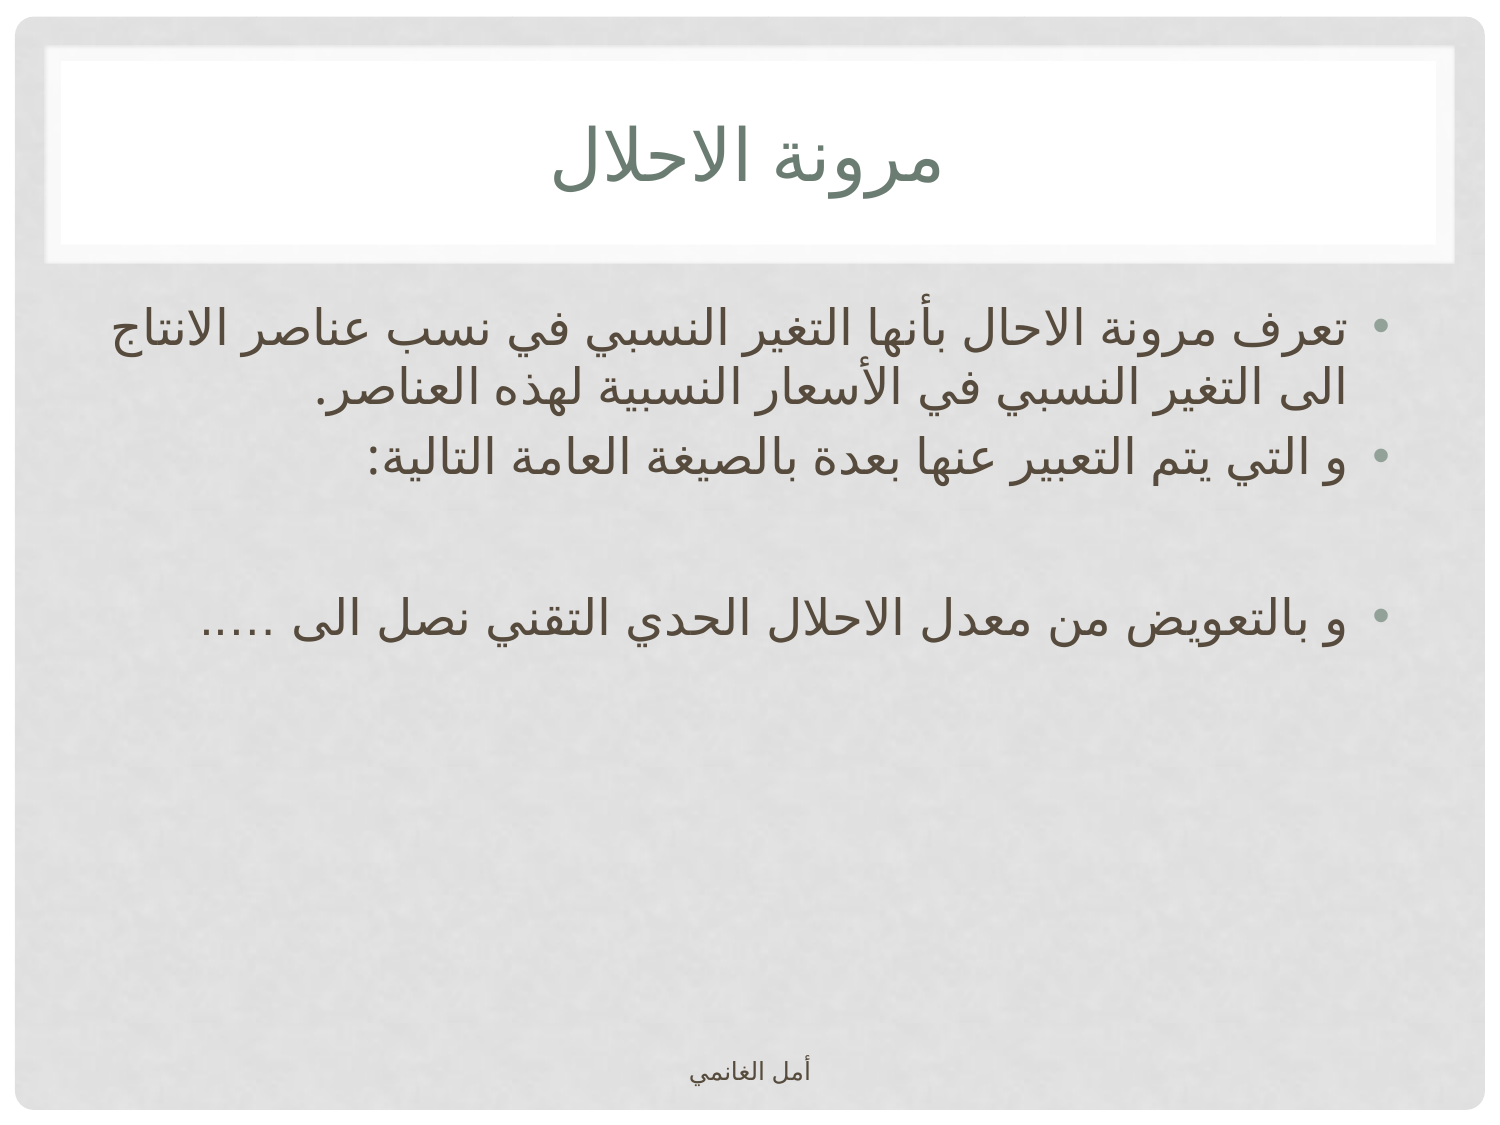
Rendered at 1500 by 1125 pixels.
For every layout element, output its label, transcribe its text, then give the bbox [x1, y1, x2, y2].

footer أمل الغانمي [512, 1042, 988, 1103]
title مرونة الاحلال [69, 66, 1425, 238]
